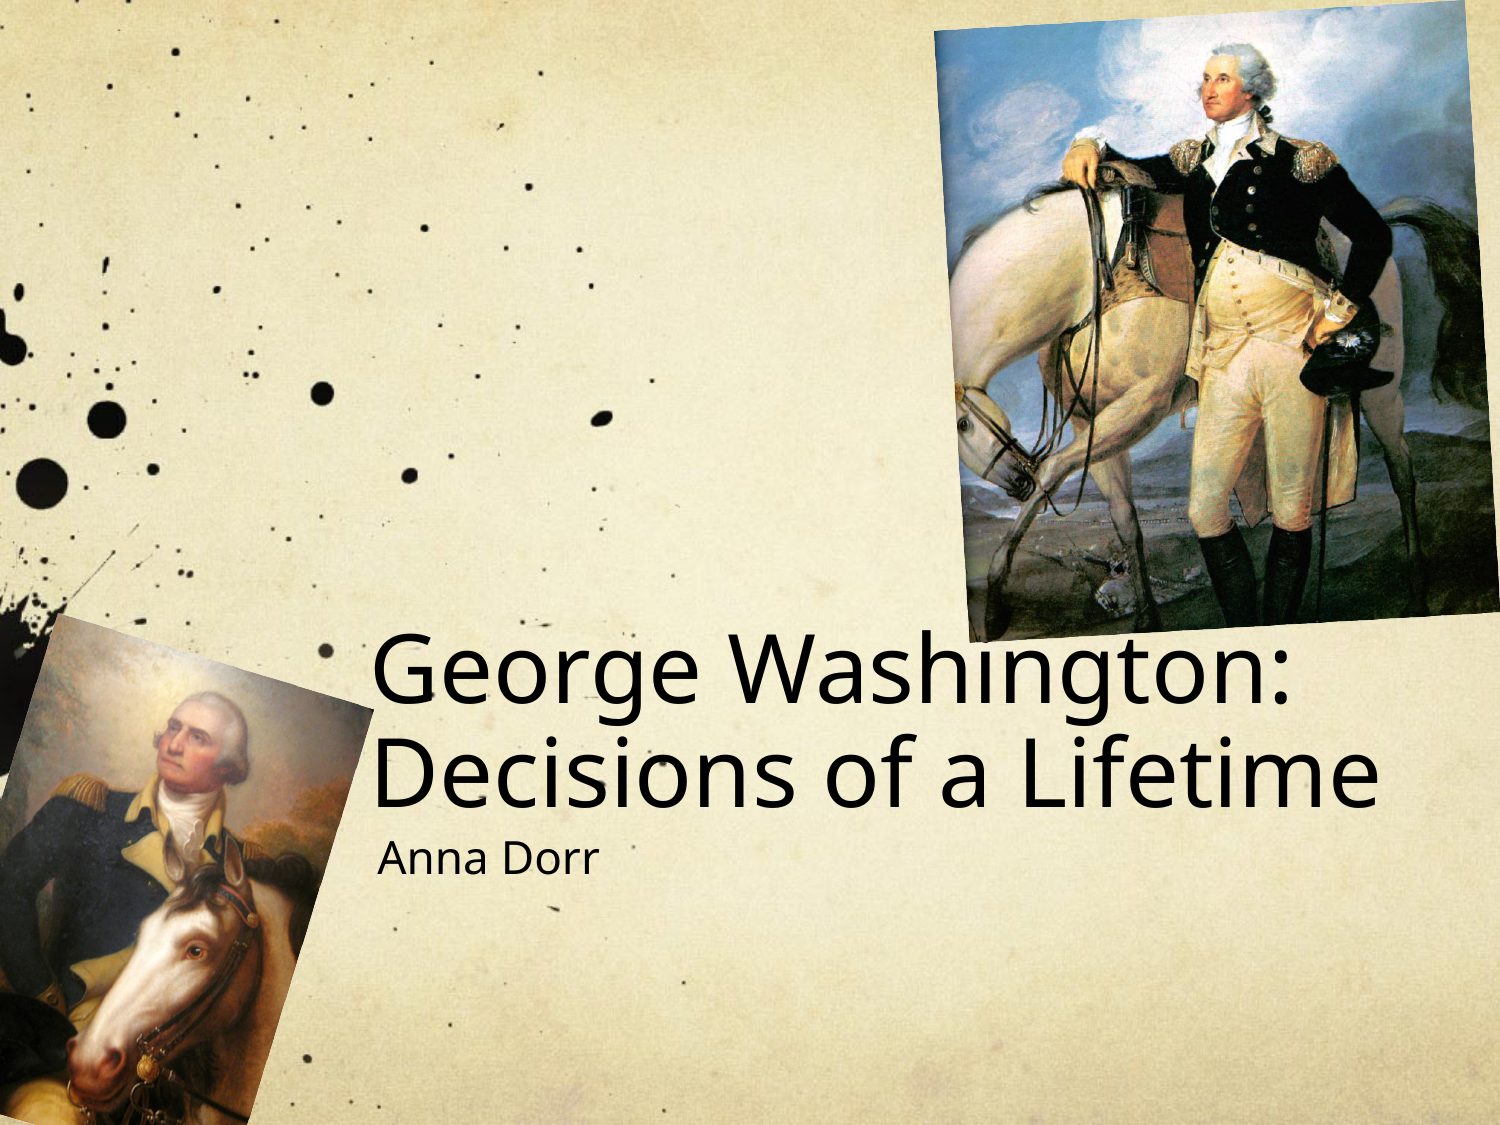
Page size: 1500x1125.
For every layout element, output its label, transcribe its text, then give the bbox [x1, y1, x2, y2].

subtitle Anna Dorr [362, 829, 1425, 1023]
title George Washington: Decisions of a Lifetime [362, 512, 1425, 827]
picture [0, 0, 1500, 1125]
